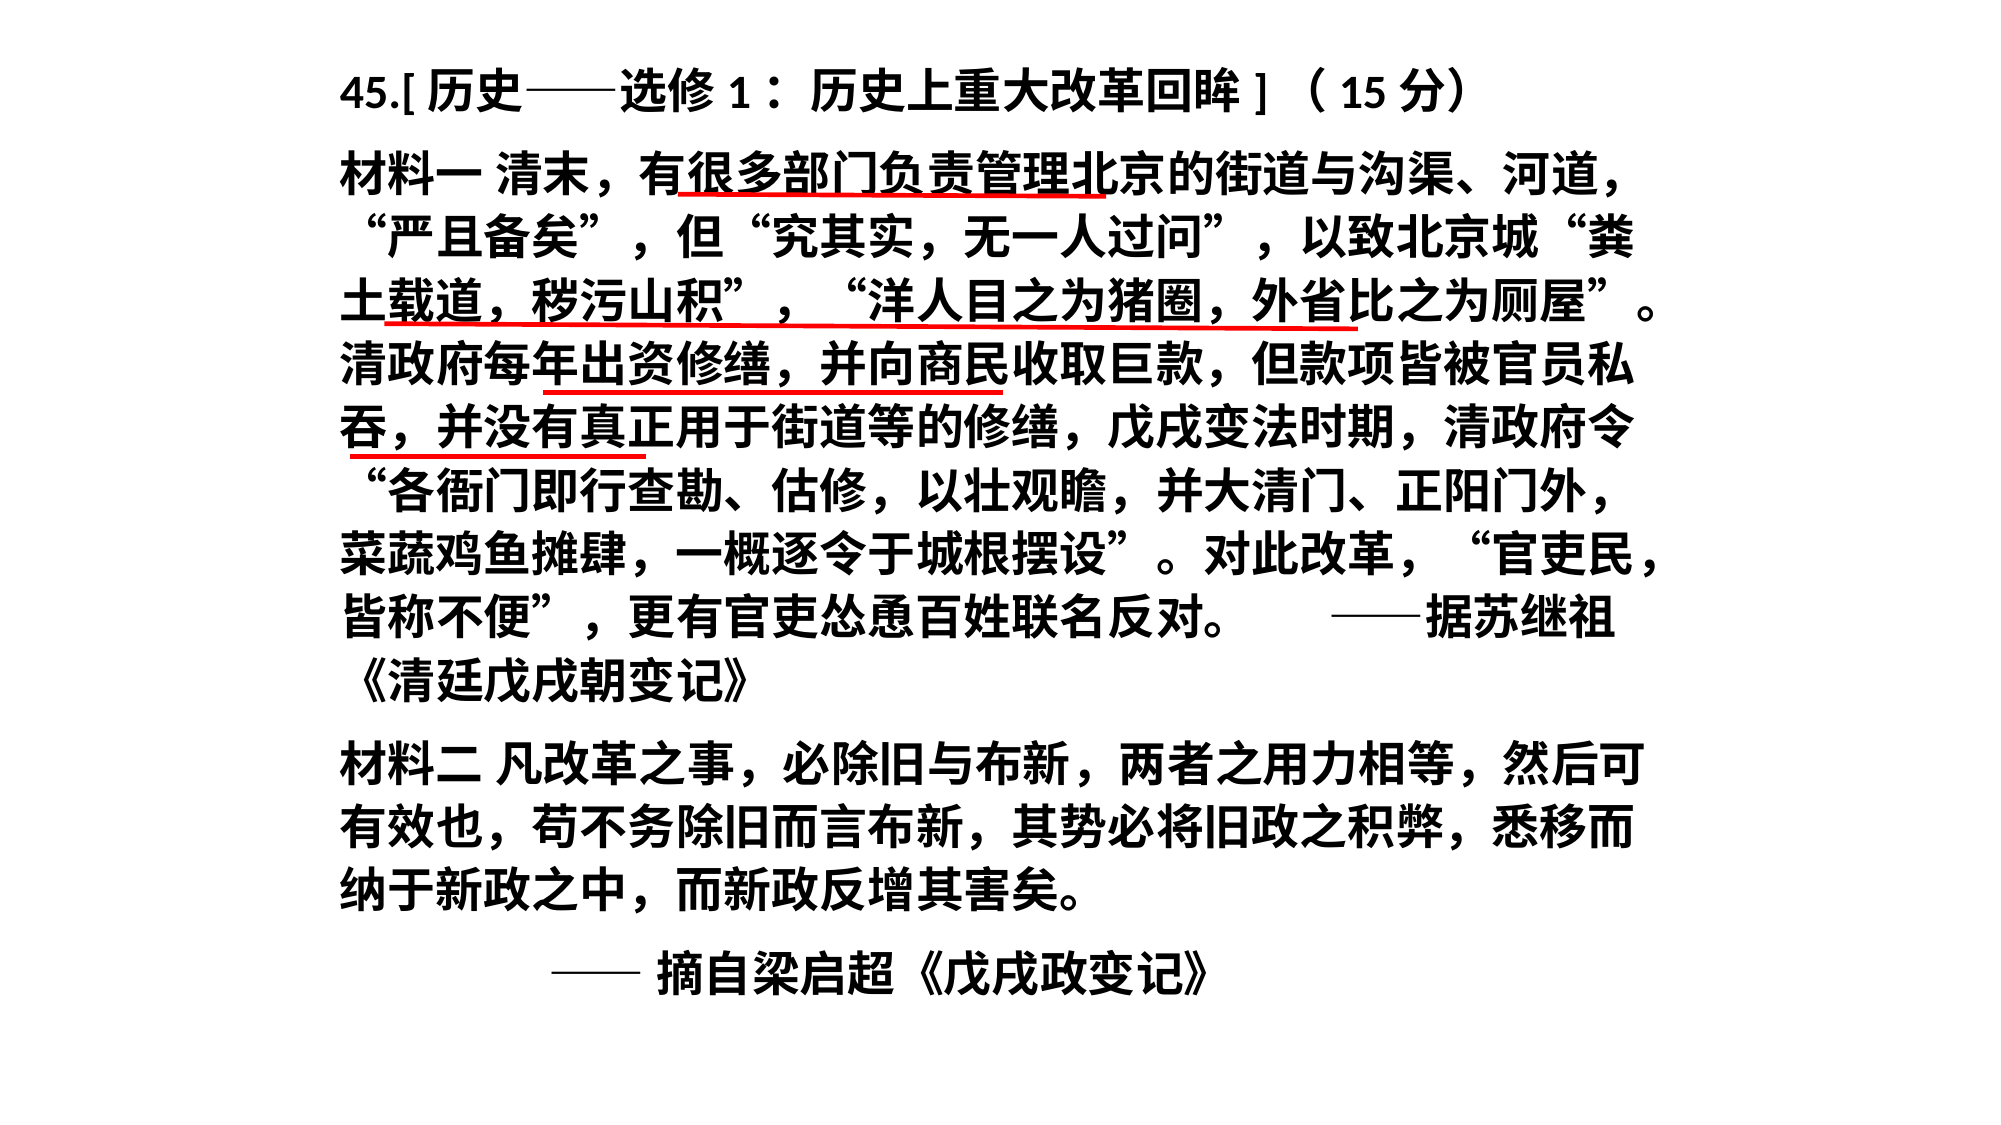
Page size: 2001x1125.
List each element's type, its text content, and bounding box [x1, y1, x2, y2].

list 45.[历史——选修1：历史上重大改革回眸]（15分） 材料一 清末，有很多部门负责管理北京的街道与沟渠、河道，“严且备矣”，但“究其实，无一人过问”，以致北京城“粪土载道，秽污山积”，“洋人目之为猪圈，外省比之为厕屋”。清政府每年出资修缮，并向商民收取巨款，但款项皆被官员私吞，并没有真正用于街道等的修缮，戊戌变法时期，清政府令“各衙门即行查勘、估修，以壮观瞻，并大清门、正阳门外，菜蔬鸡鱼摊肆，一概逐令于城根摆设”。对此改革，“官吏民，皆称不便”，更有官吏怂恿百姓联名反对。 ——据苏继祖《清廷戊戌朝变记》 材料二 凡改革之事，必除旧与布新，两者之用力相等，然后可有效也，苟不务除旧而言布新，其势必将旧政之积弊，悉移而纳于新政之中，而新政反增其害矣。 ——摘自梁启超《戊戌政变记》 [324, 47, 1675, 1017]
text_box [384, 323, 1358, 329]
